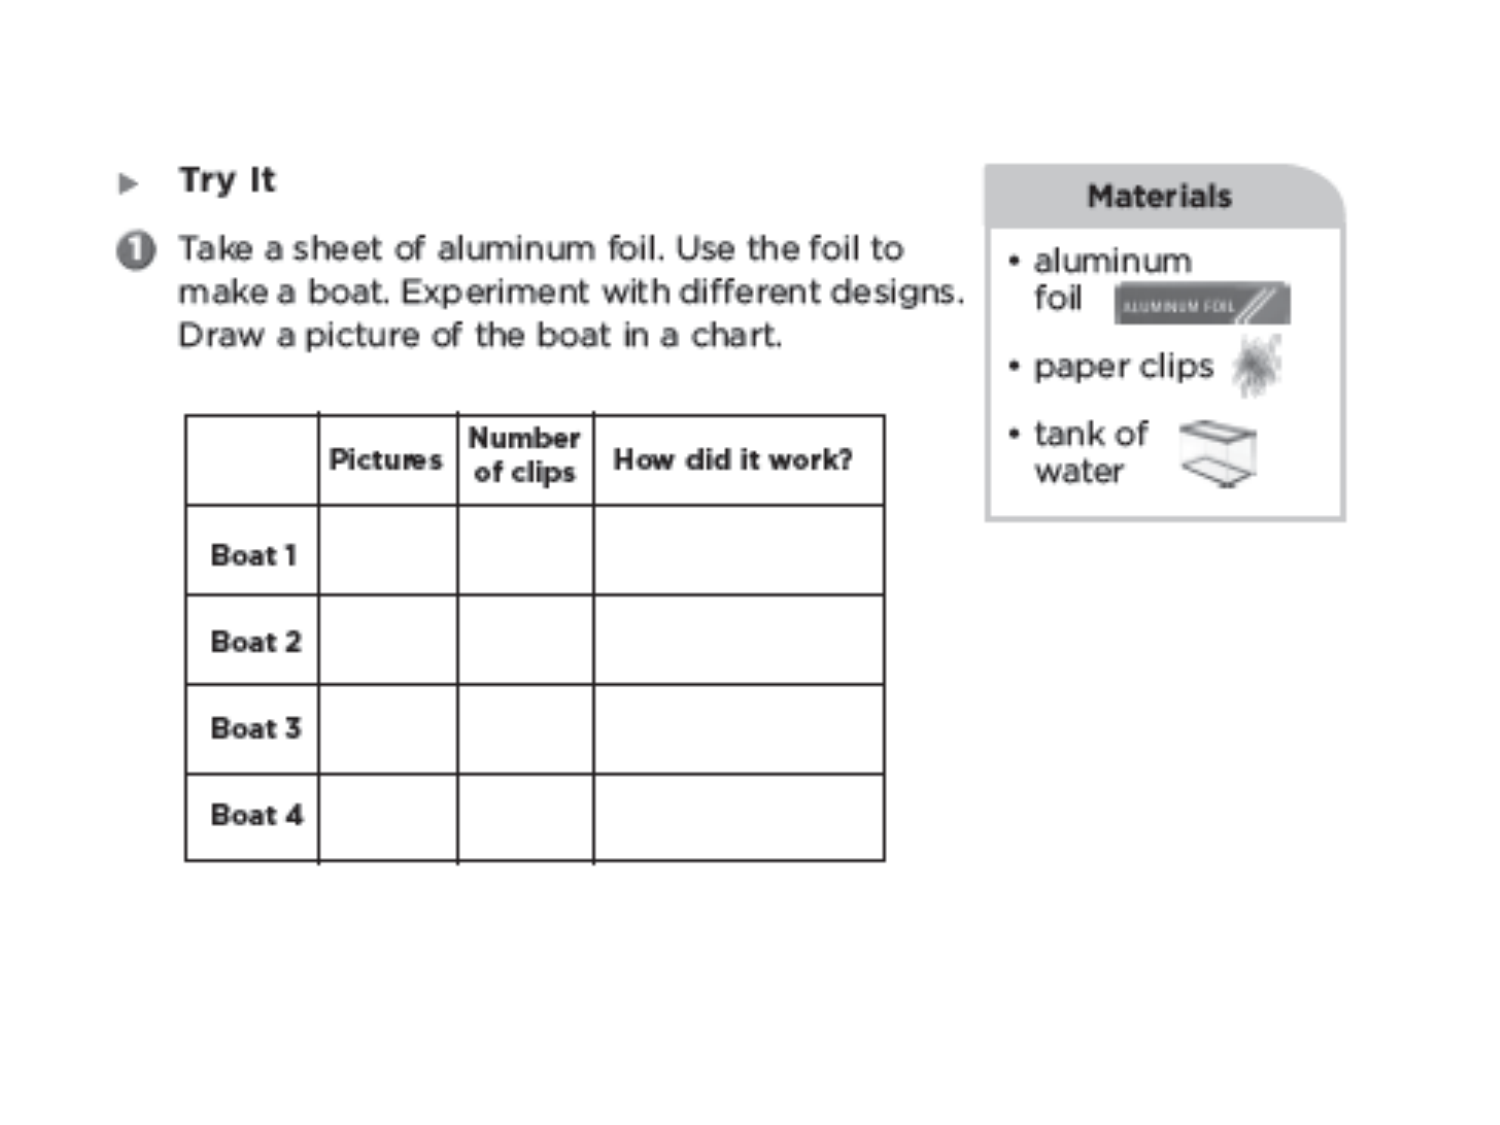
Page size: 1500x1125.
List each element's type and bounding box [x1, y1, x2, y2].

picture [37, 137, 1404, 913]
